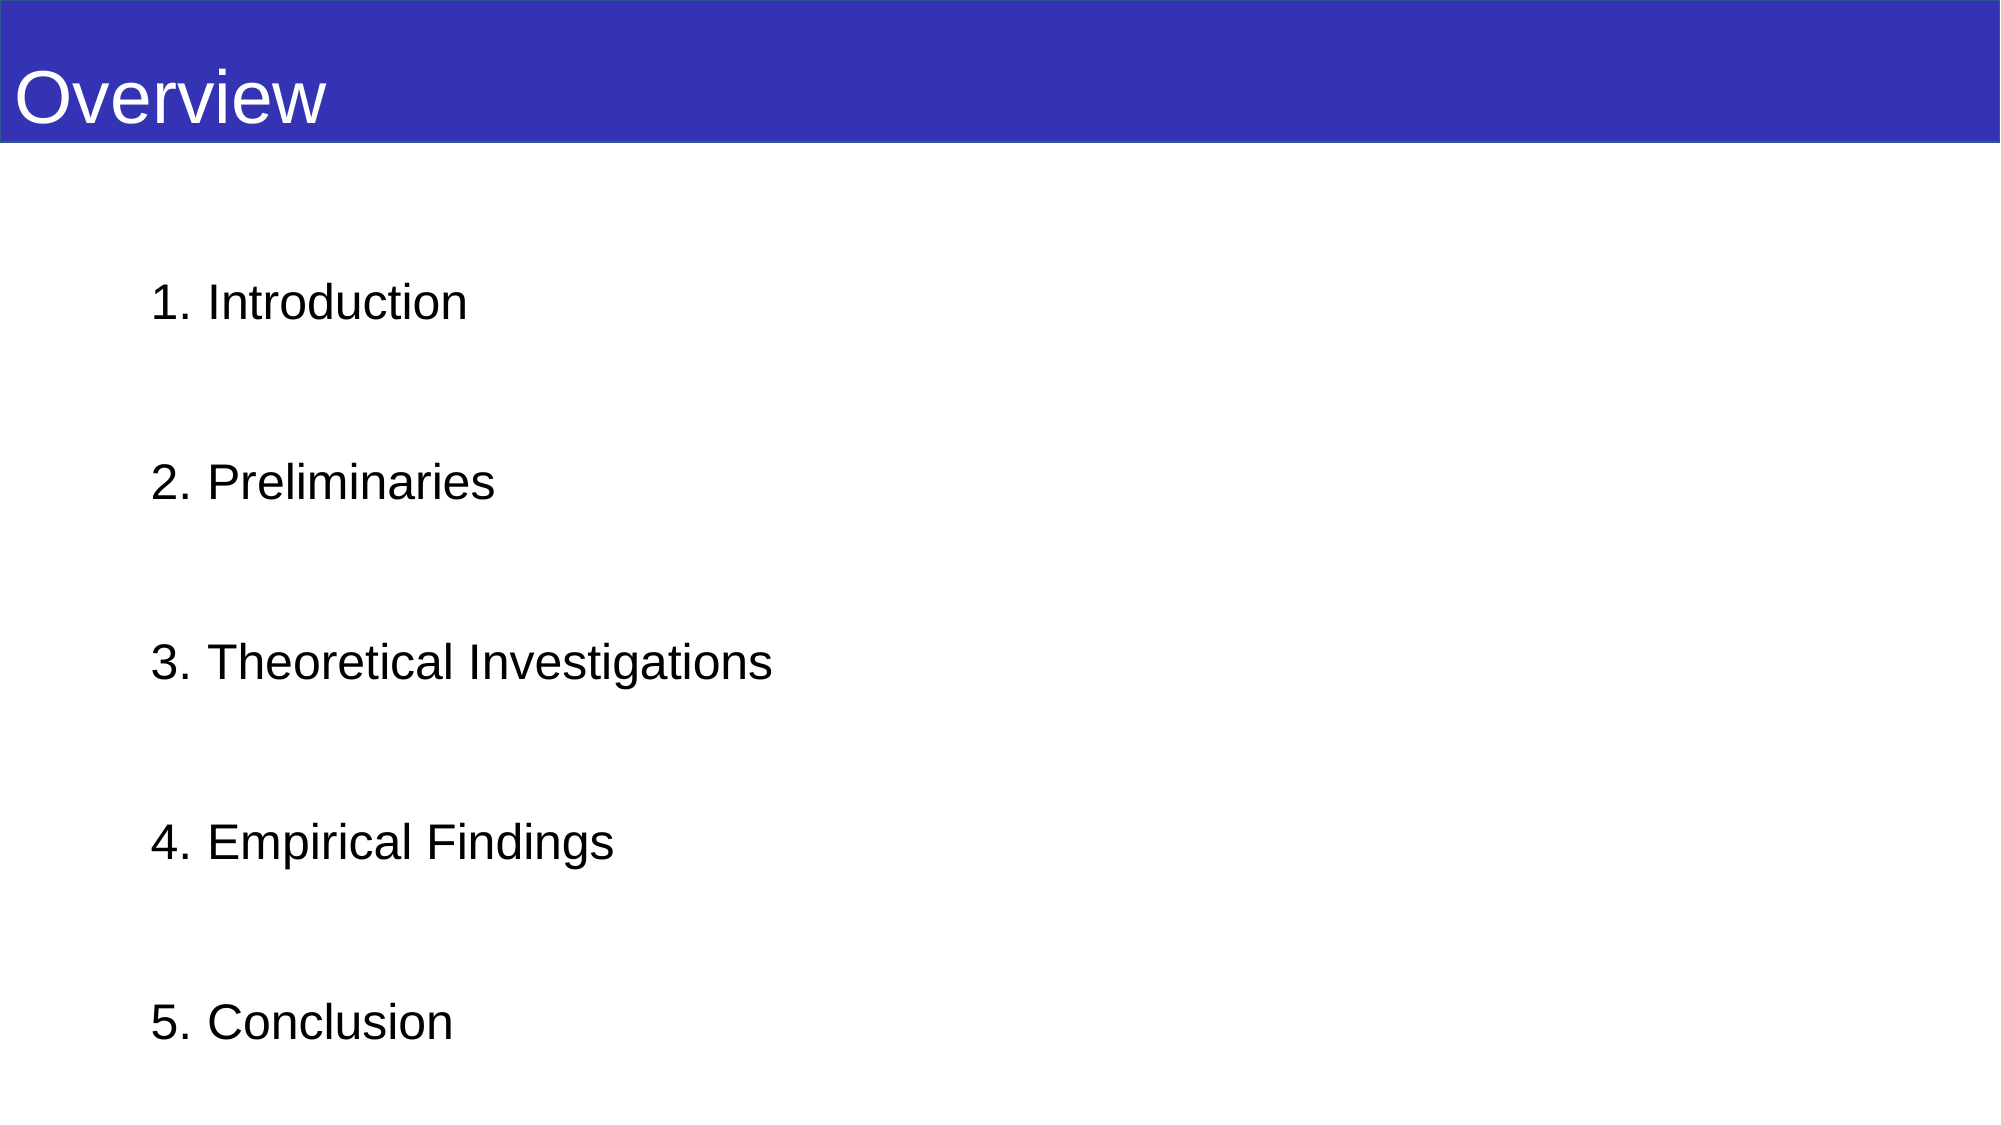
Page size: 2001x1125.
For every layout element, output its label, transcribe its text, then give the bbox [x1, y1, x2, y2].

text_box Introduction Preliminaries Theoretical Investigations Empirical Findings Conclusion [135, 141, 1368, 1057]
text_box Overview [0, 0, 2000, 143]
